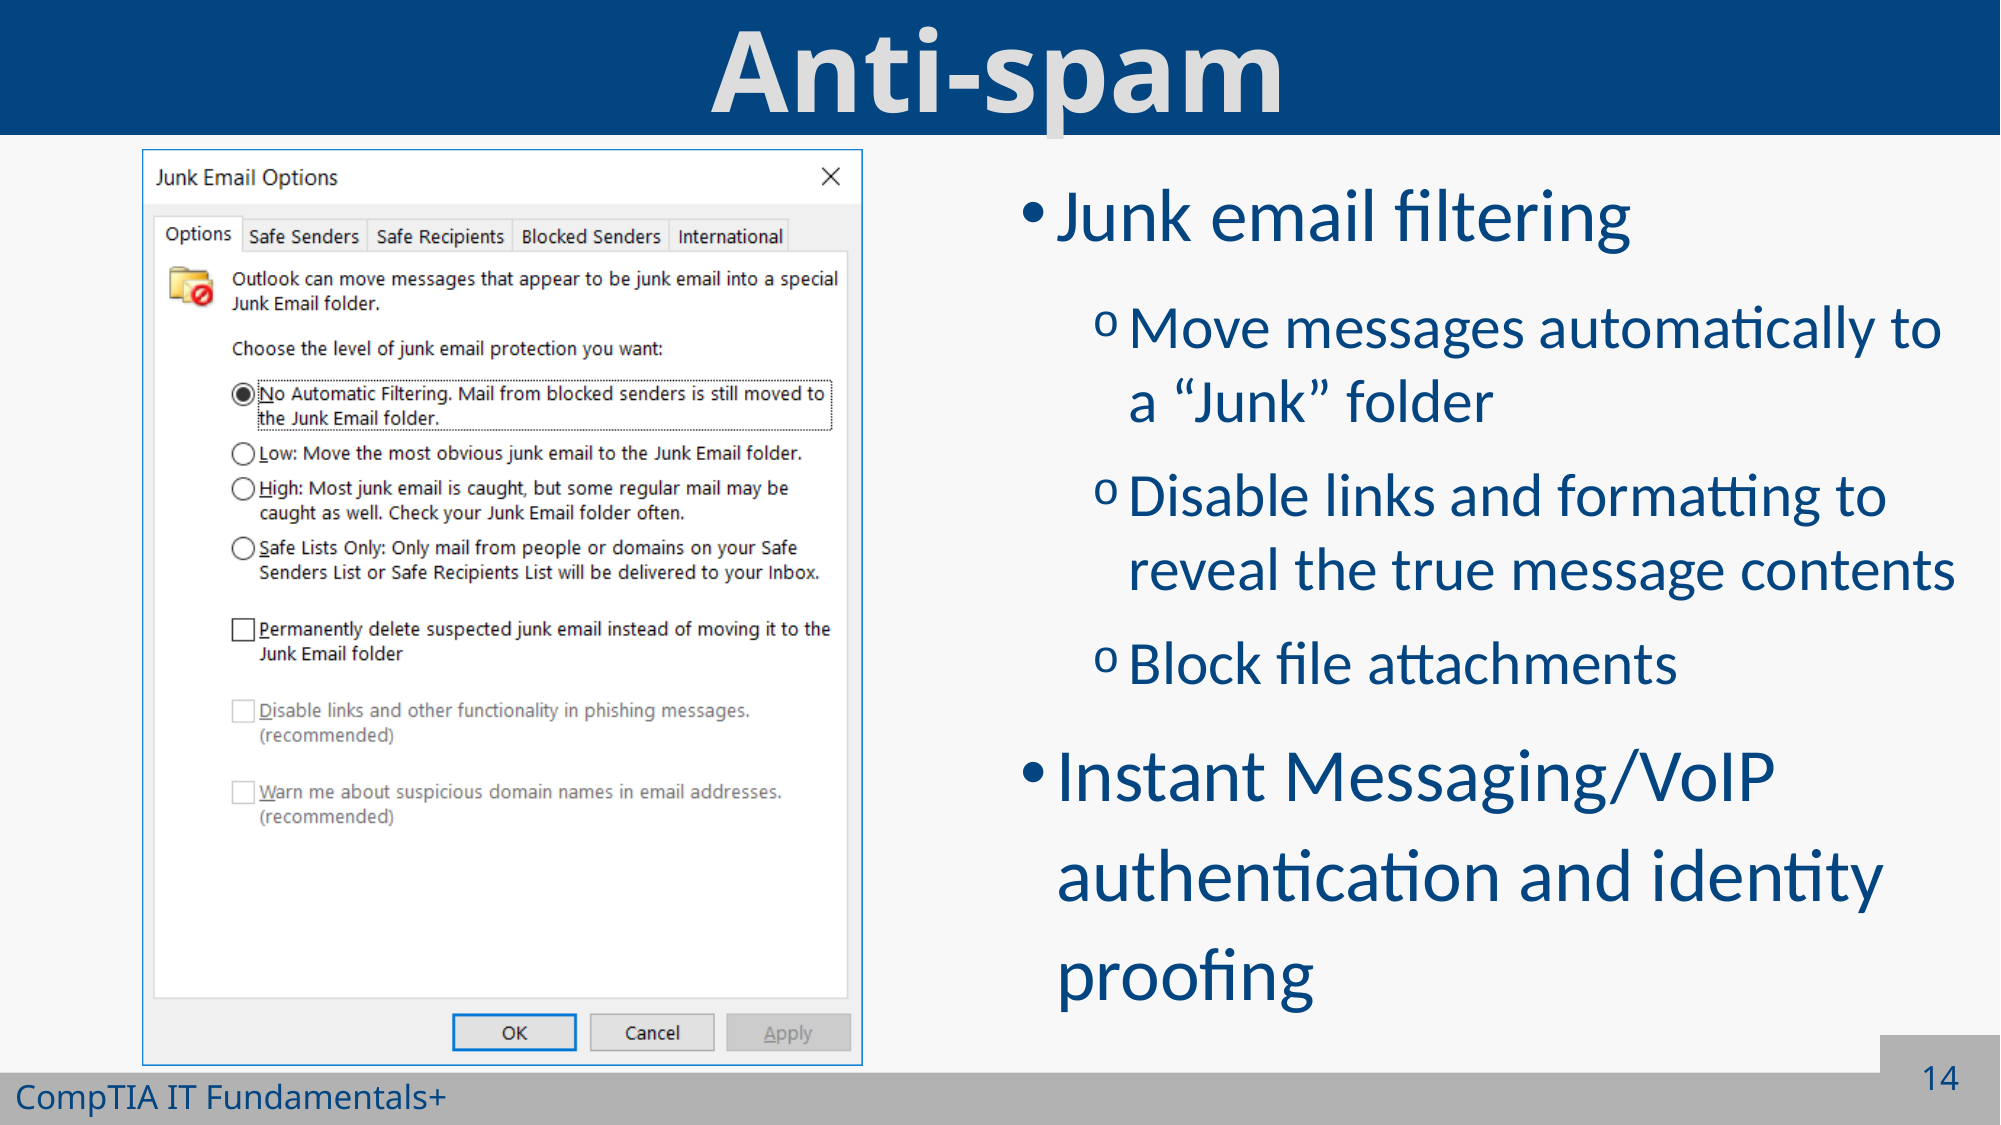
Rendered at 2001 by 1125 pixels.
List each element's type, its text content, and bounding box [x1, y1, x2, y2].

slide_number 14 [1880, 1035, 2000, 1125]
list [142, 149, 863, 1066]
title Anti-spam [0, 0, 2000, 135]
footer CompTIA IT Fundamentals+ [0, 1072, 1880, 1125]
list Junk email filtering Move messages automatically to a “Junk” folder Disable links and formatting to reveal the true message contents Block file attachments Instant Messaging/VoIP authentication and identity proofing [1005, 149, 1980, 1065]
